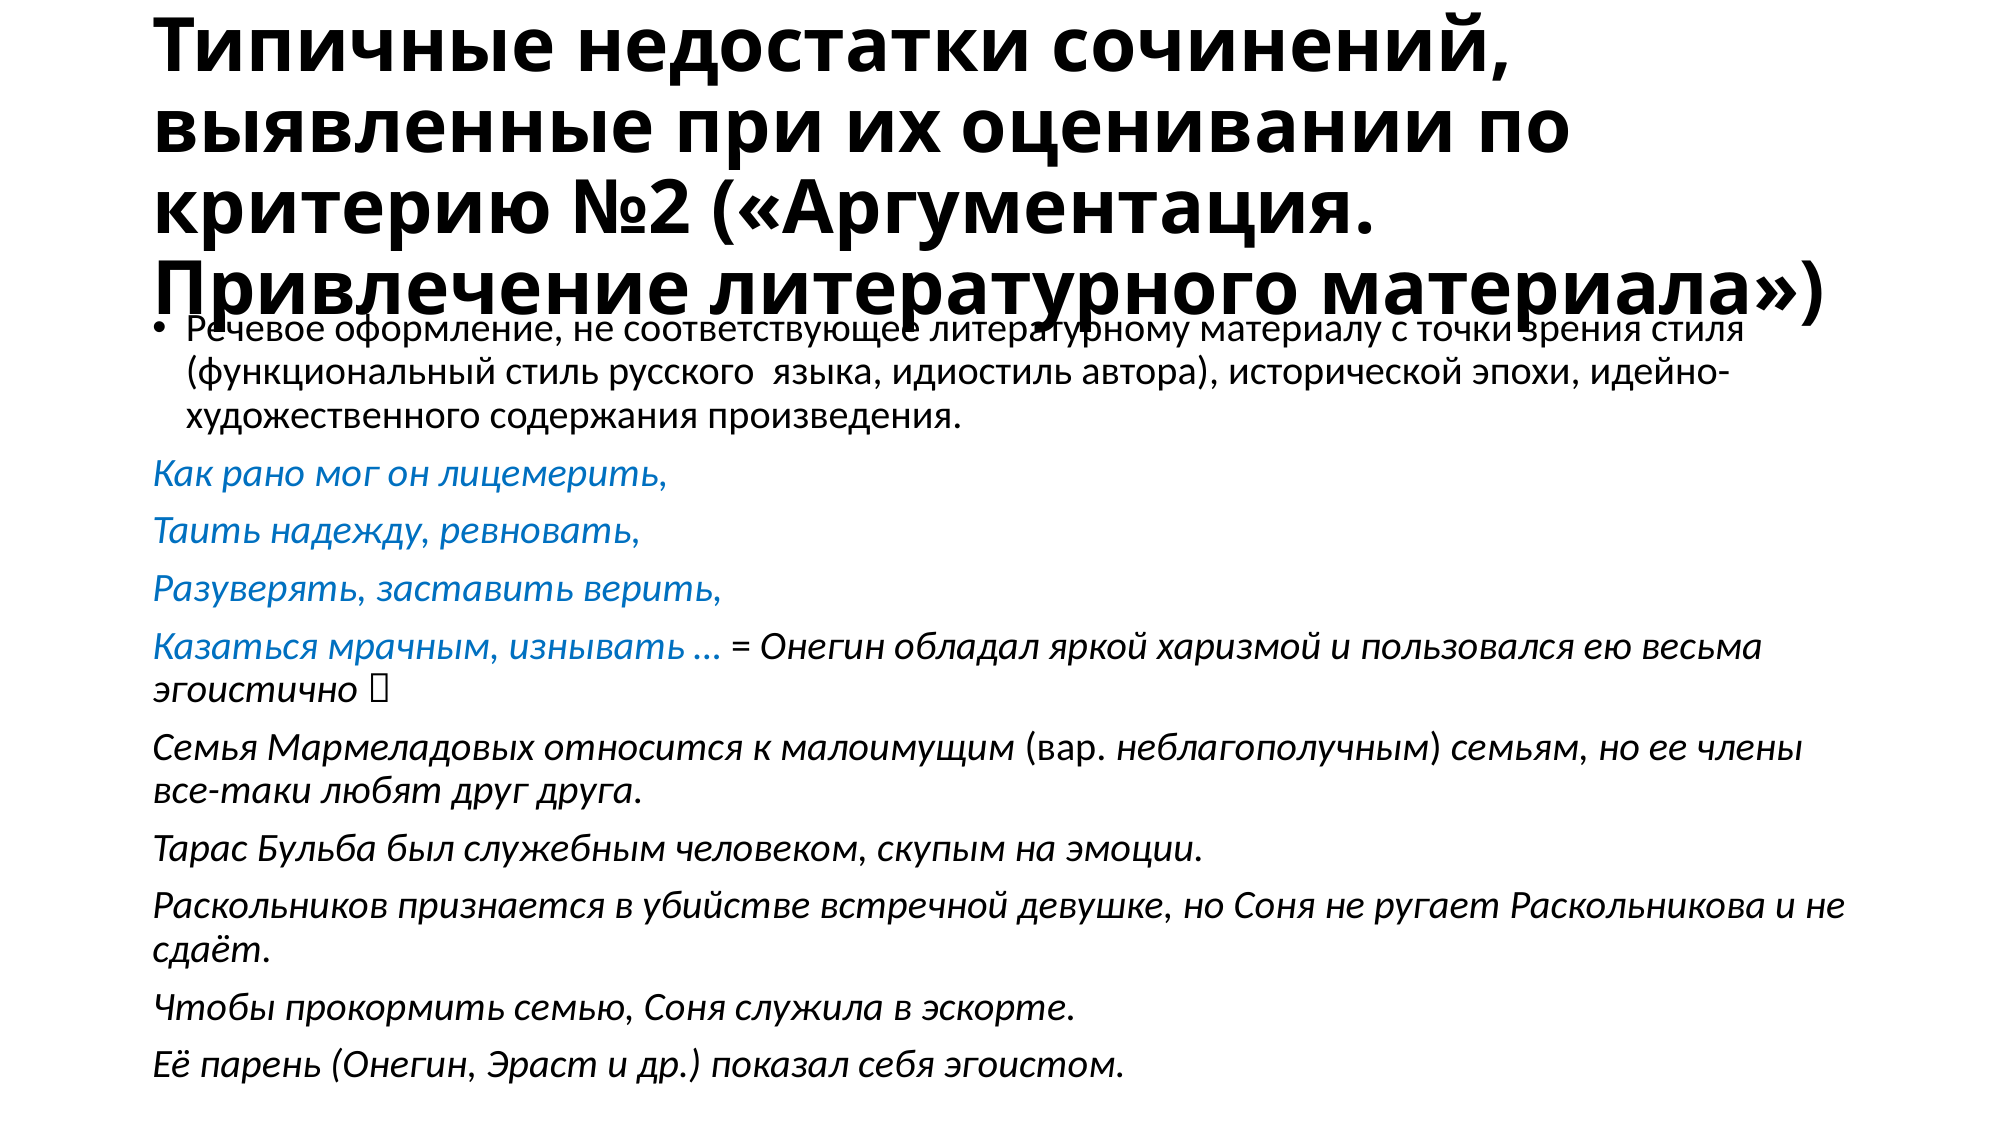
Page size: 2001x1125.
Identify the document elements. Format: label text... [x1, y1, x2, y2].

title Типичные недостатки сочинений, выявленные при их оценивании по критерию №2 («Аргументация. Привлечение литературного материала») [137, 59, 1863, 278]
list Речевое оформление, не соответствующее литературному материалу с точки зрения стиля (функциональный стиль русского языка, идиостиль автора), исторической эпохи, идейно-художественного содержания произведения. Как рано мог он лицемерить, Таить надежду, ревновать, Разуверять, заставить верить, Казаться мрачным, изнывать … = Онегин обладал яркой харизмой и пользовался ею весьма эгоистично  Семья Мармеладовых относится к малоимущим (вар. неблагополучным) семьям, но ее члены все-таки любят друг друга. Тарас Бульба был служебным человеком, скупым на эмоции. Раскольников признается в убийстве встречной девушке, но Соня не ругает Раскольникова и не сдаёт. Чтобы прокормить семью, Соня служила в эскорте. Её парень (Онегин, Эраст и др.) показал себя эгоистом. [137, 299, 1863, 1098]
